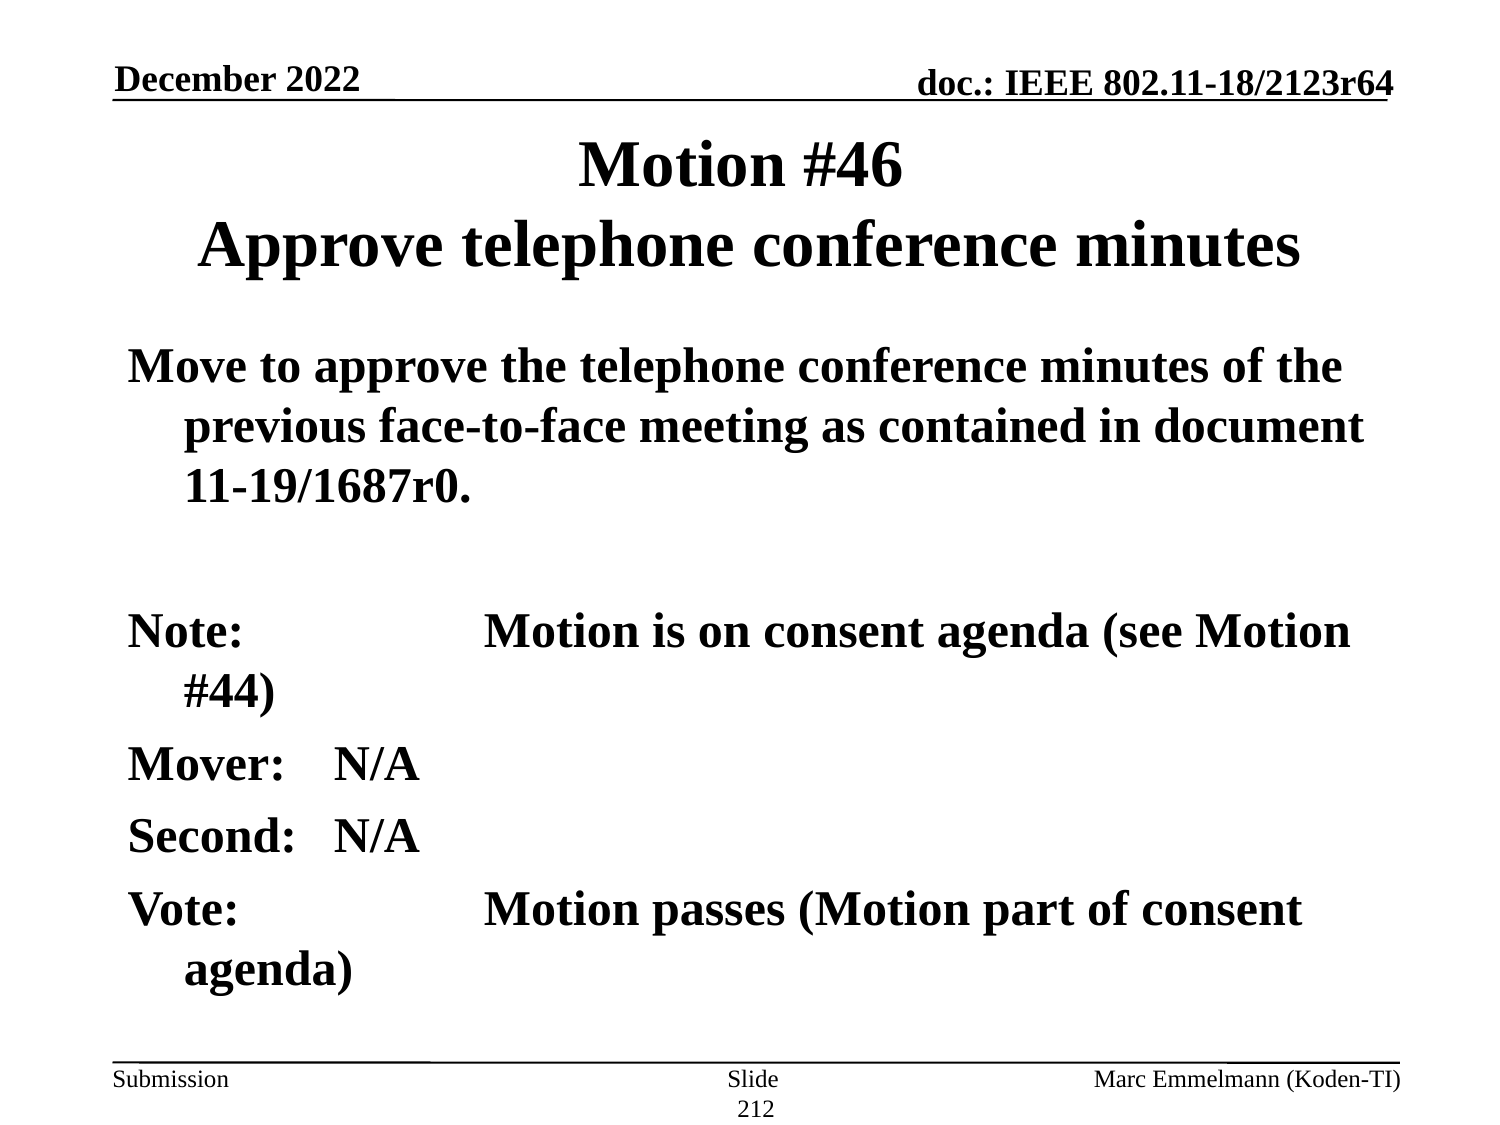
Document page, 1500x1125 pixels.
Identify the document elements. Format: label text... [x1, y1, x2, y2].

slide_number Slide 212 [712, 1061, 800, 1123]
list Move to approve the telephone conference minutes of the previous face-to-face meeting as contained in document 11-19/1687r0. Note: Motion is on consent agenda (see Motion #44) Mover: N/A Second: N/A Vote: Motion passes (Motion part of consent agenda) [112, 324, 1388, 1000]
title Motion #46 Approve telephone conference minutes [112, 112, 1388, 288]
footer Marc Emmelmann (Koden-TI) [878, 1061, 1402, 1093]
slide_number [114, 54, 423, 100]
